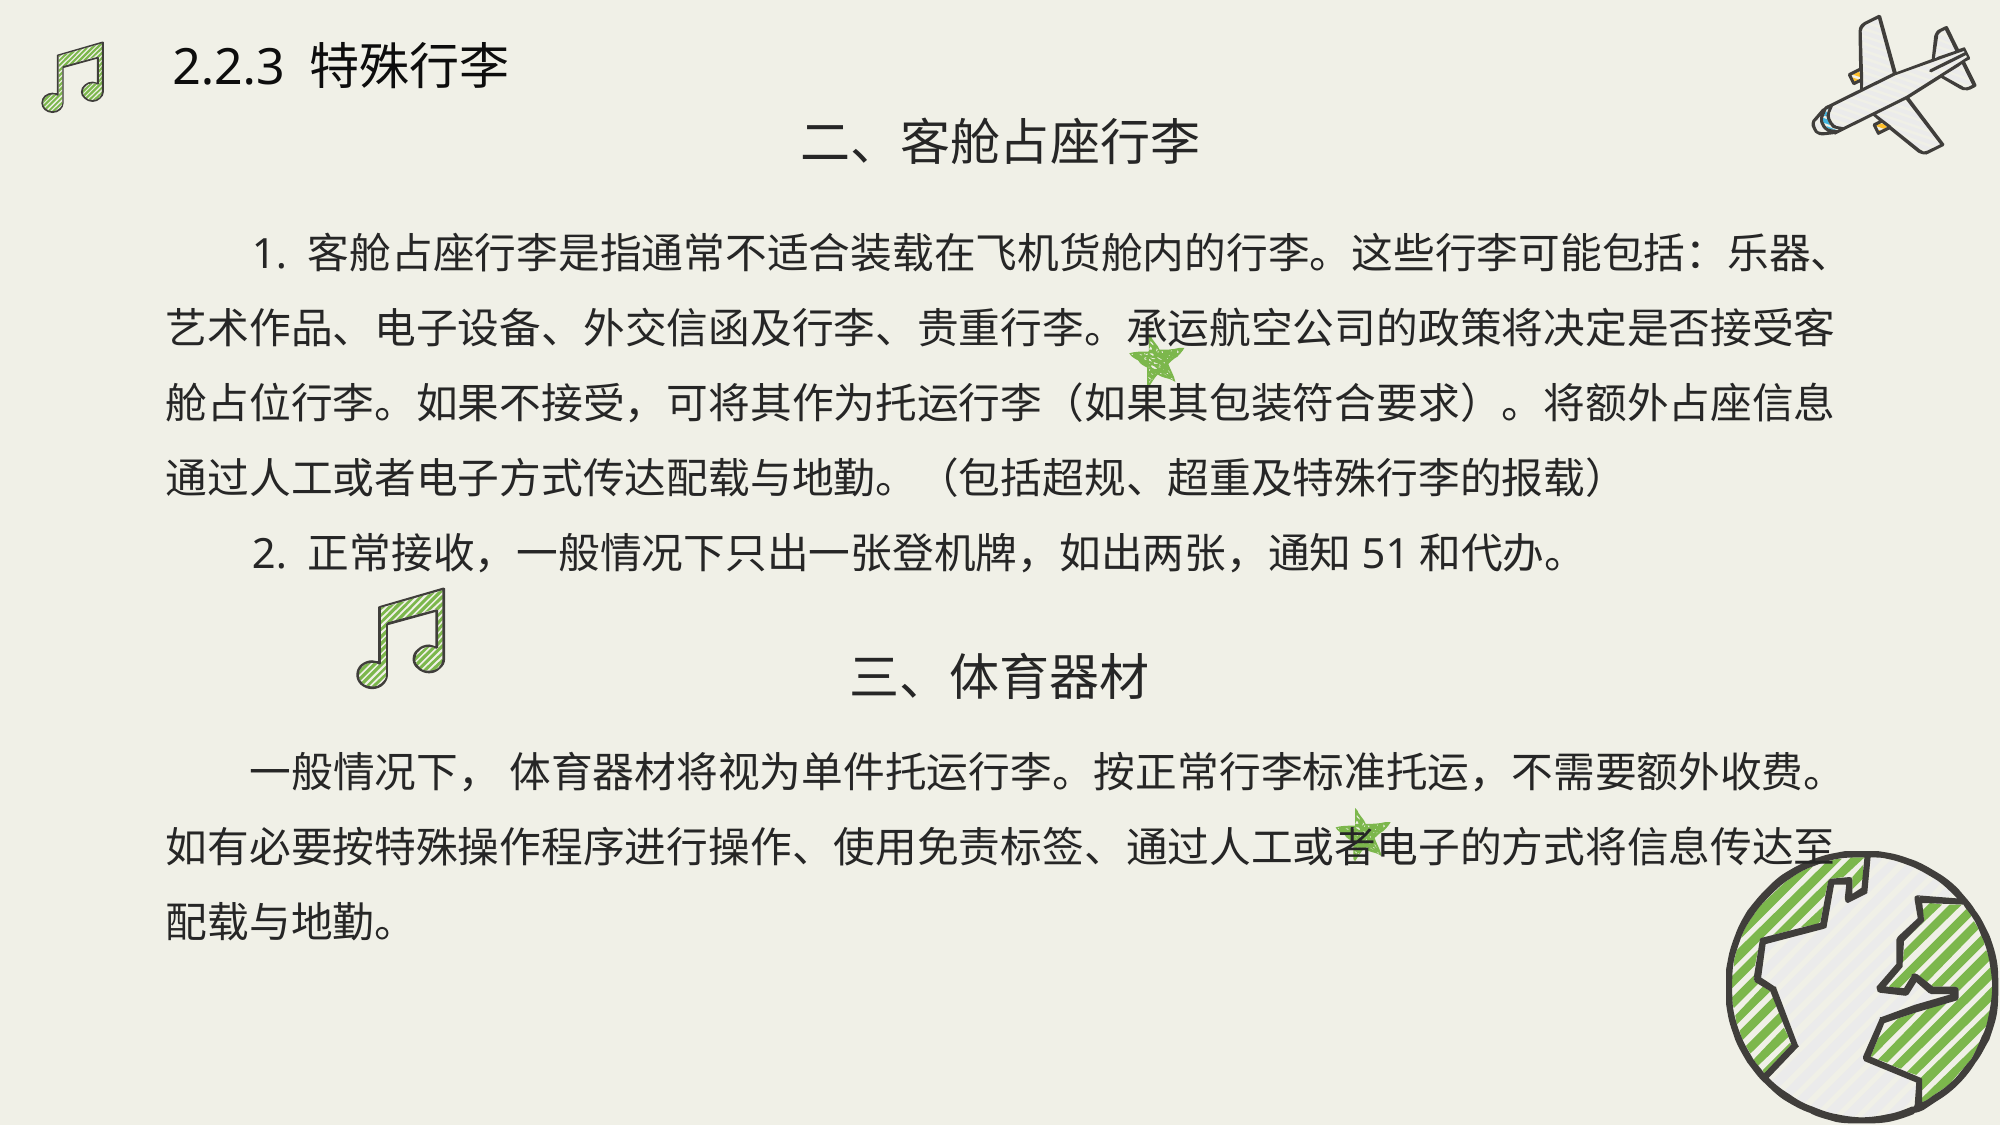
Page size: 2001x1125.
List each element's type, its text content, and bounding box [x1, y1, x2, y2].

text_box 二、客舱占座行李 [785, 103, 1215, 178]
text_box 一般情况下， 体育器材将视为单件托运行李。按正常行李标准托运，不需要额外收费。如有必要按特殊操作程序进行操作、使用免责标签、通过人工或者电子的方式将信息传达至配载与地勤。 [151, 713, 1883, 954]
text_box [41, 41, 104, 114]
text_box 1. 客舱占座行李是指通常不适合装载在飞机货舱内的行李。这些行李可能包括：乐器、艺术作品、电子设备、外交信函及行李、贵重行李。承运航空公司的政策将决定是否接受客舱占位行李。如果不接受，可将其作为托运行李（如果其包装符合要求）。将额外占座信息通过人工或者电子方式传达配载与地勤。（包括超规、超重及特殊行李的报载） 2. 正常接收，一般情况下只出一张登机牌，如出两张，通知51和代办。 [151, 194, 1883, 585]
picture [1726, 851, 2000, 1125]
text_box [356, 587, 446, 690]
picture [1816, 4, 1964, 177]
text_box 2.2.3 特殊行李 [157, 27, 525, 103]
text_box 三、体育器材 [835, 638, 1165, 713]
